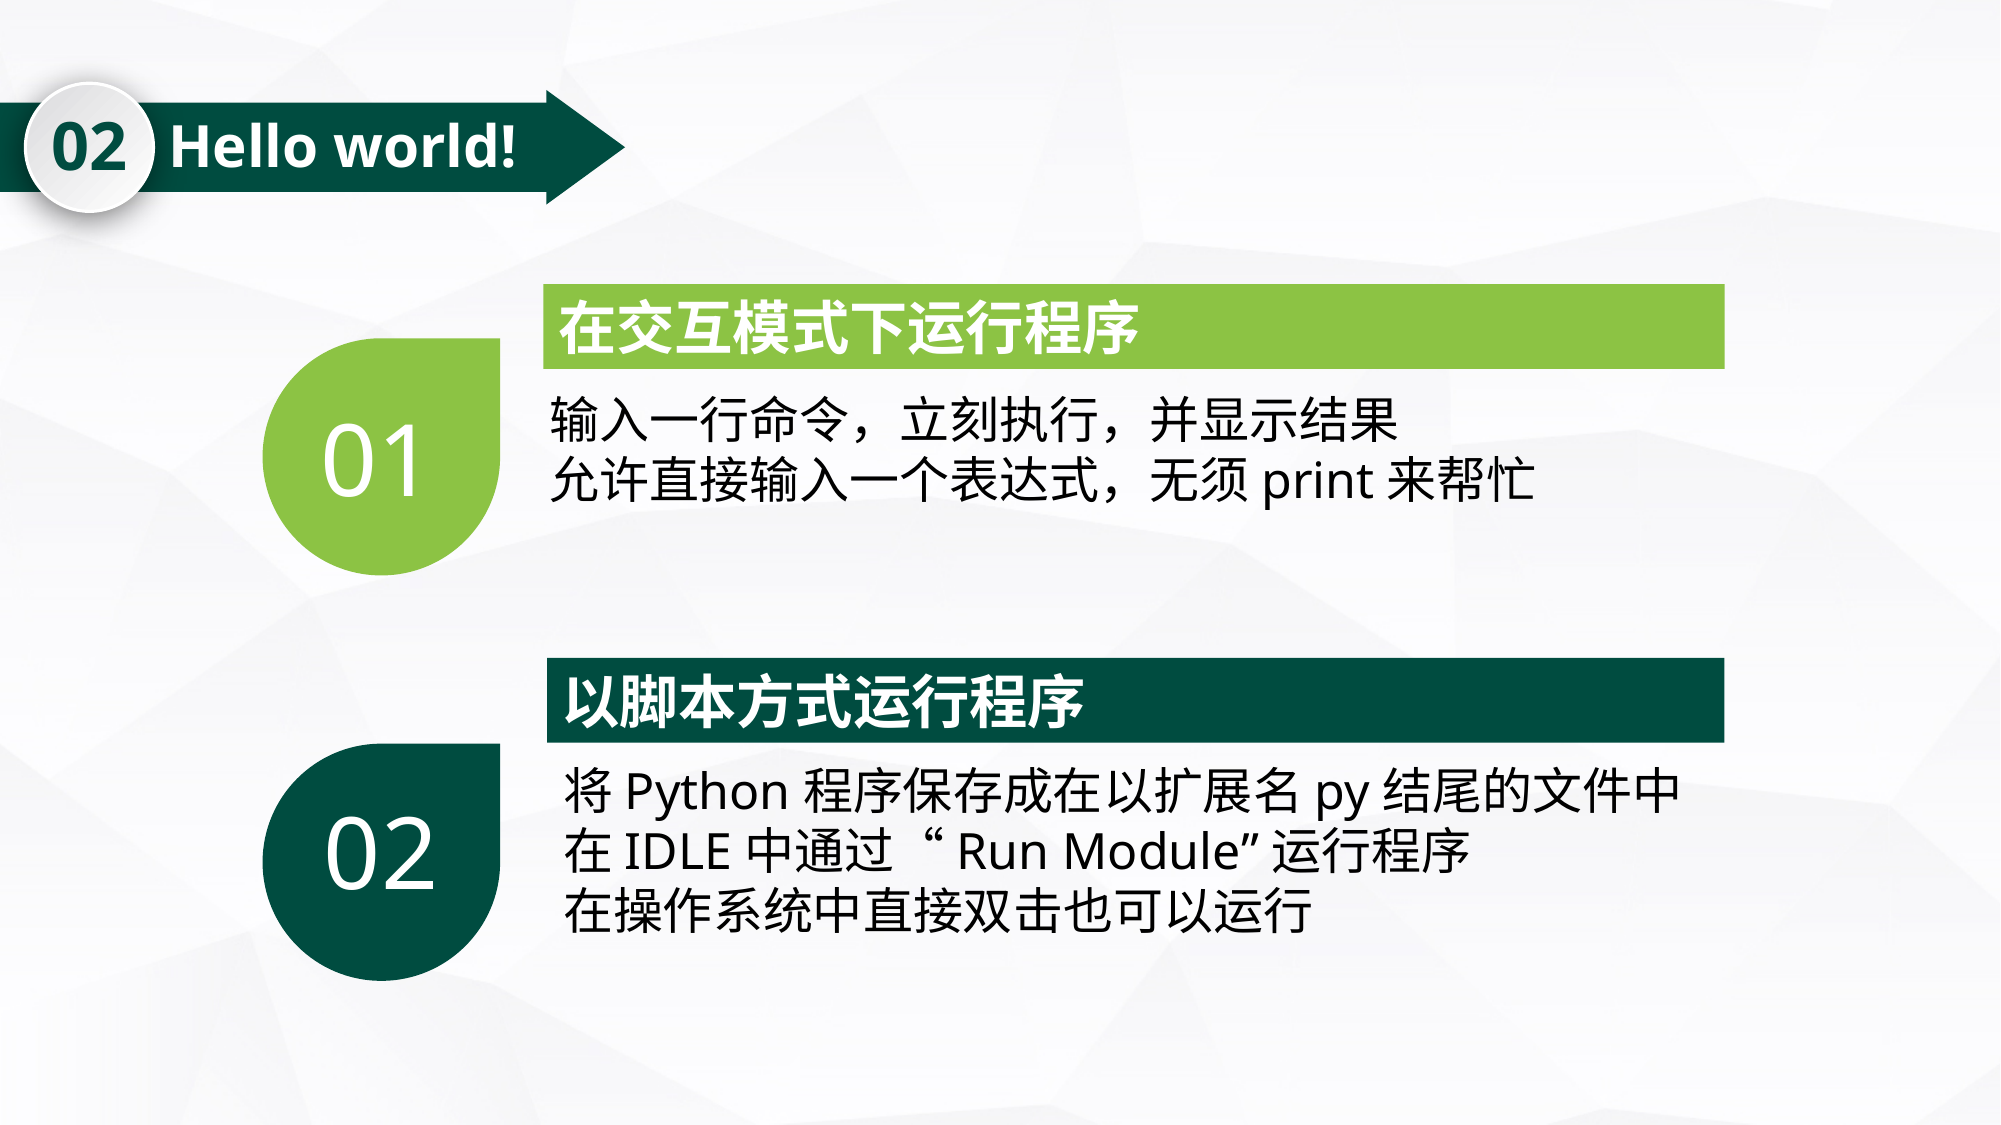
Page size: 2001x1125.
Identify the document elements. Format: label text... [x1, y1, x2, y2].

text_box 将Python程序保存成在以扩展名py结尾的文件中 在IDLE中通过“Run Module”运行程序 在操作系统中直接双击也可以运行 [548, 751, 1738, 947]
text_box 在交互模式下运行程序 [543, 284, 1725, 369]
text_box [262, 743, 501, 981]
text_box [0, 89, 625, 205]
text_box Hello world! [153, 101, 1317, 232]
text_box [60, 82, 119, 89]
text_box 以脚本方式运行程序 [547, 657, 1725, 743]
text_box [262, 338, 501, 576]
picture [0, 0, 2001, 1125]
text_box 输入一行命令，立刻执行，并显示结果 允许直接输入一个表达式，无须print来帮忙 [534, 381, 1725, 516]
text_box [59, 205, 120, 213]
